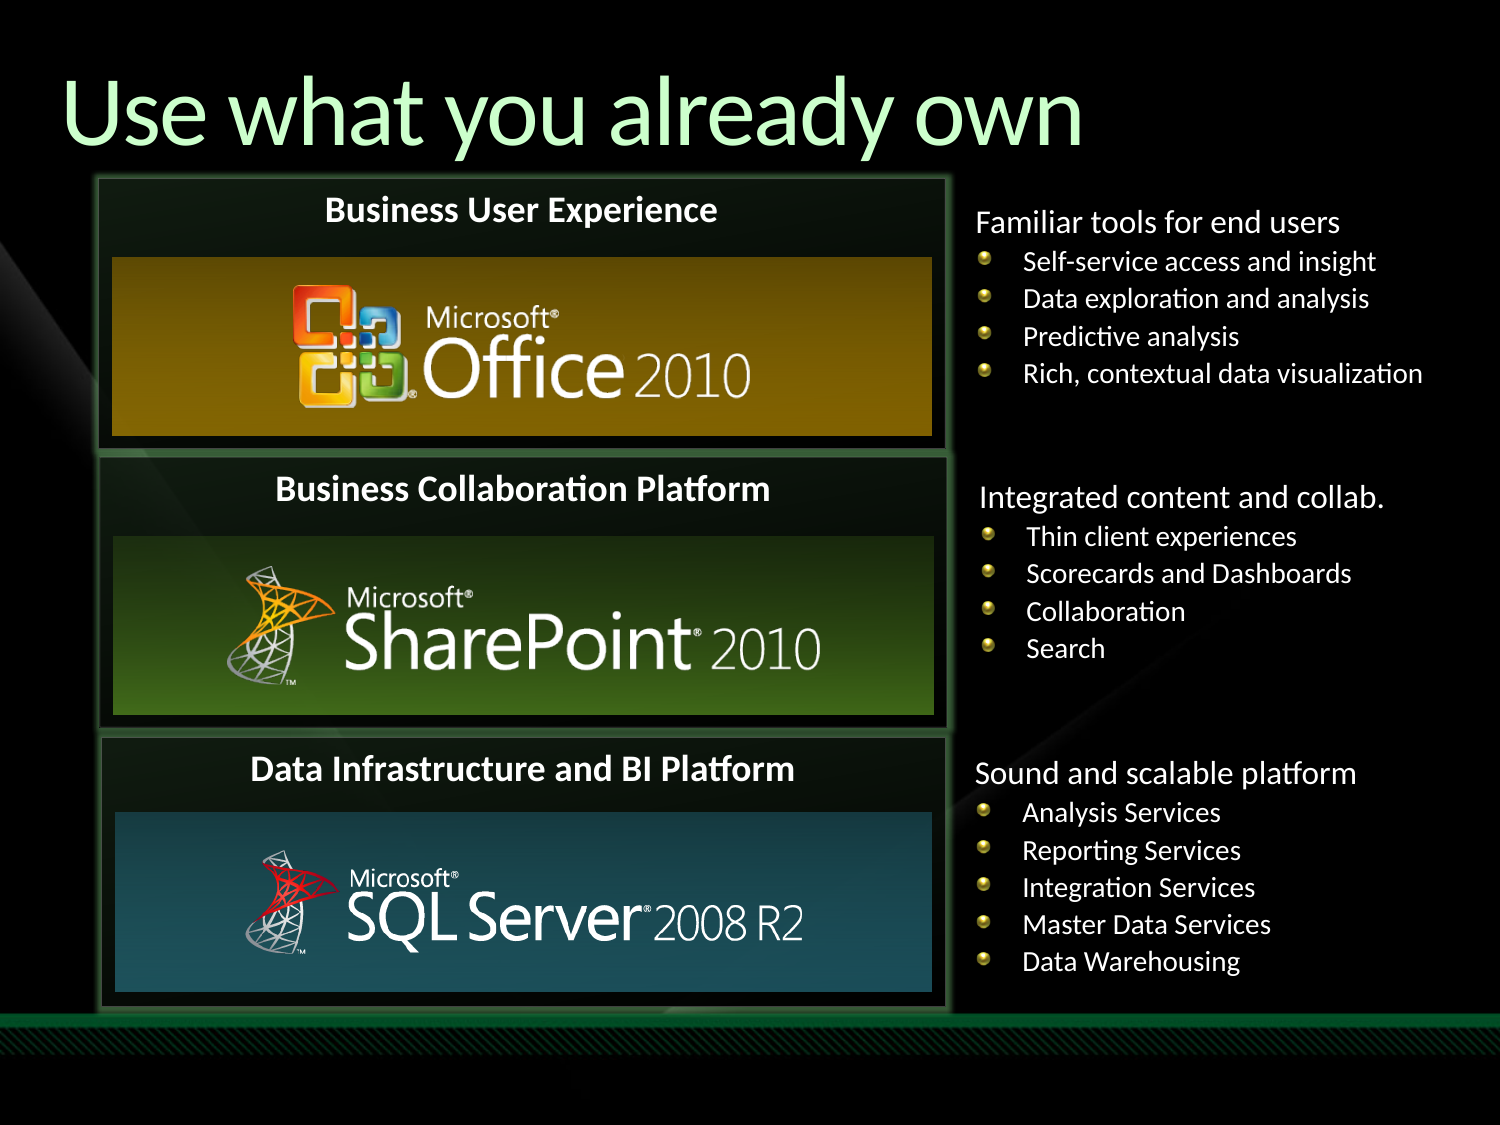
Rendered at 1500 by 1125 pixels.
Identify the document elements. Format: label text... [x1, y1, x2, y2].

picture [0, 0, 1500, 1125]
text_box Sound and scalable platform Analysis Services Reporting Services Integration Services Master Data Services Data Warehousing [974, 755, 1484, 979]
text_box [101, 737, 946, 1007]
text_box Integrated content and collab. Thin client experiences Scorecards and Dashboards Collaboration Search [979, 479, 1488, 665]
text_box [99, 456, 947, 728]
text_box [98, 178, 946, 449]
text_box Familiar tools for end users Self-service access and insight Data exploration and analysis Predictive analysis Rich, contextual data visualization [975, 204, 1484, 390]
title Use what you already own [60, 59, 1500, 150]
